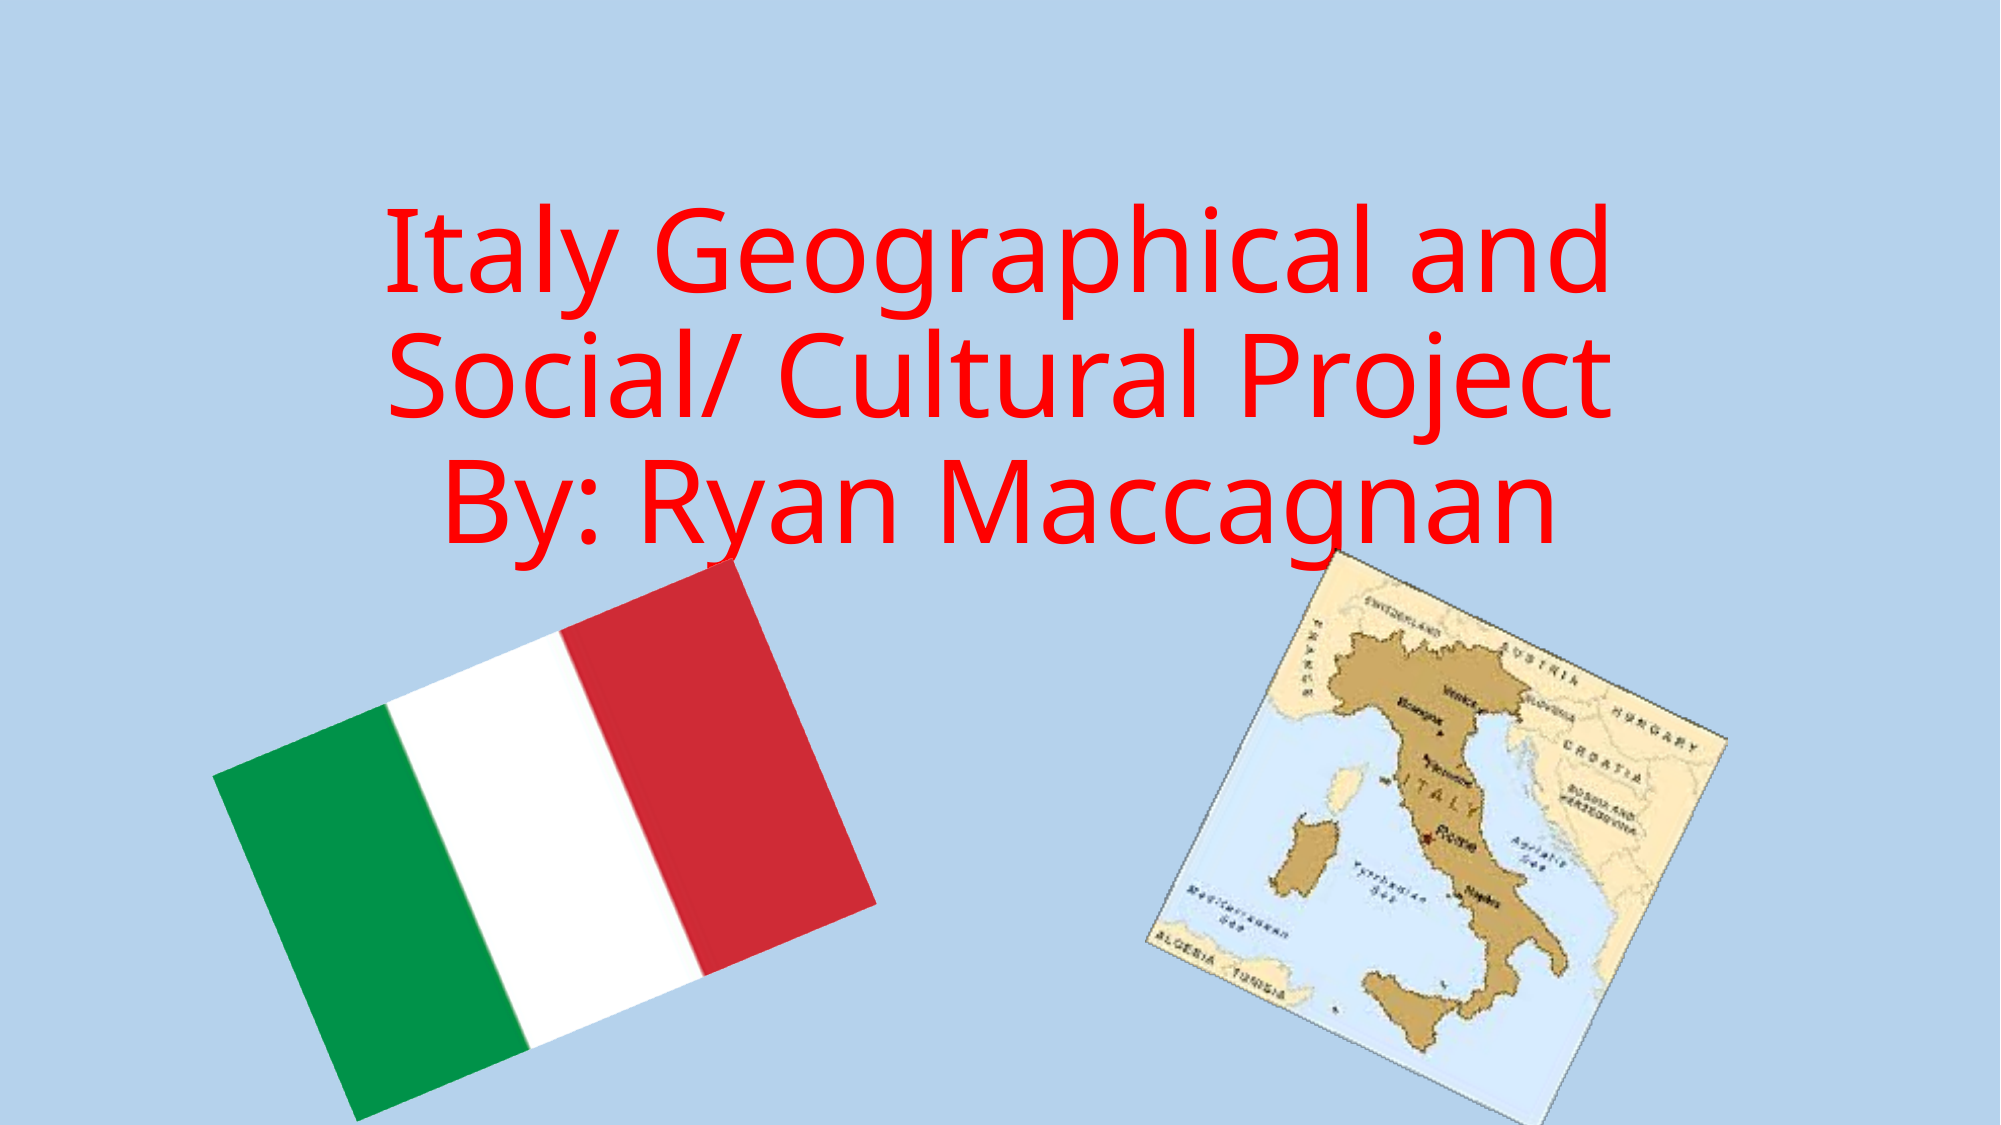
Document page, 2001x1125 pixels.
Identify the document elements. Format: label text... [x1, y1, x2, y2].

picture [1147, 550, 1728, 1125]
picture [213, 559, 876, 1121]
title Italy Geographical and Social/ Cultural Project By: Ryan Maccagnan [249, 184, 1750, 576]
